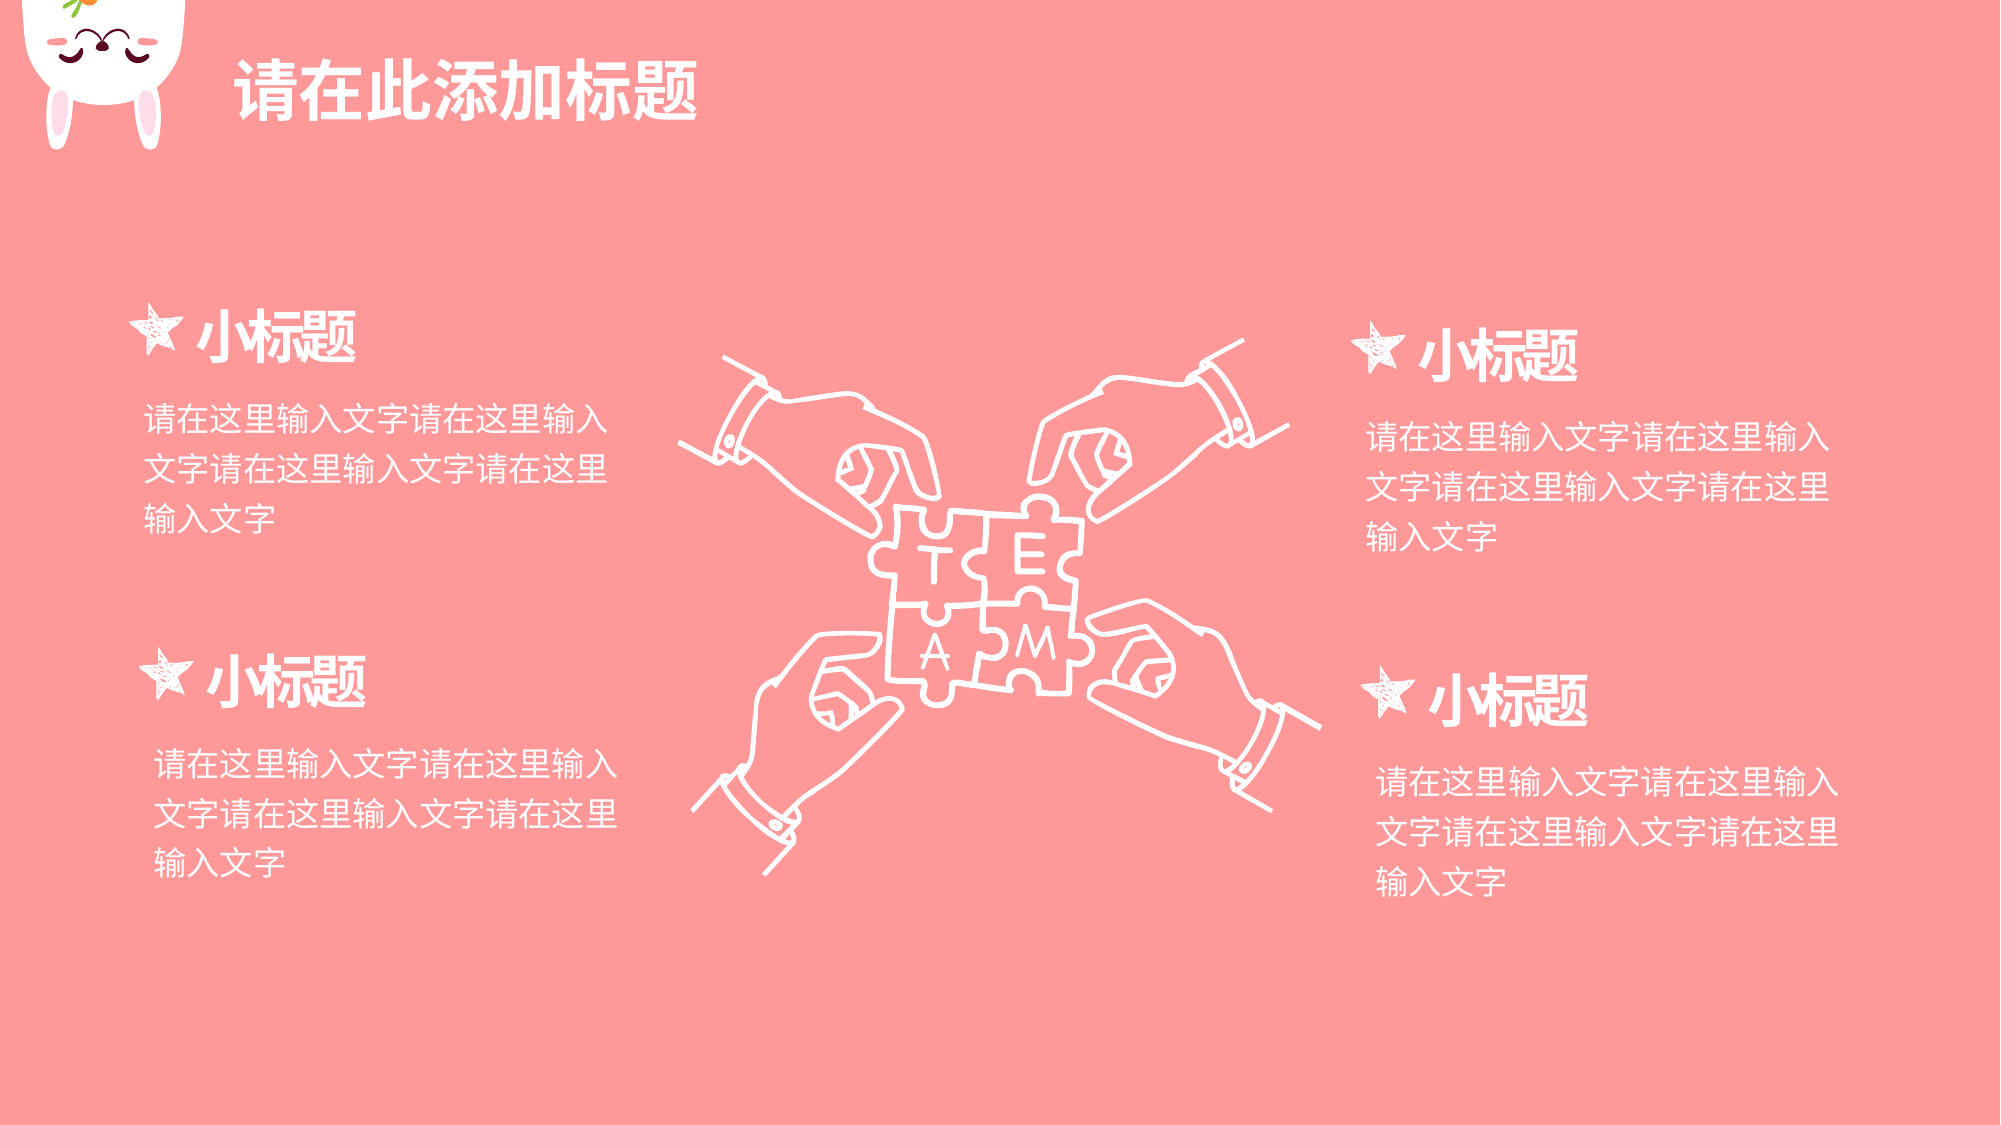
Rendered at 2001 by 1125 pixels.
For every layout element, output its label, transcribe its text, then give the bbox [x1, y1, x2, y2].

text_box [138, 647, 194, 701]
text_box 请在这里输入文字请在这里输入文字请在这里输入文字请在这里输入文字 [128, 380, 635, 546]
text_box 小标题 [1412, 656, 1605, 742]
text_box 请在这里输入文字请在这里输入文字请在这里输入文字请在这里输入文字 [138, 725, 645, 890]
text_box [21, 0, 186, 153]
text_box 请在此添加标题 [209, 41, 722, 137]
text_box [1360, 665, 1416, 719]
text_box 请在这里输入文字请在这里输入文字请在这里输入文字请在这里输入文字 [1360, 743, 1867, 909]
text_box [1350, 320, 1406, 375]
text_box 小标题 [1402, 311, 1595, 397]
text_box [677, 337, 1323, 877]
text_box 小标题 [181, 293, 373, 378]
text_box 小标题 [190, 637, 383, 723]
text_box [128, 302, 184, 356]
text_box 请在这里输入文字请在这里输入文字请在这里输入文字请在这里输入文字 [1350, 399, 1857, 564]
